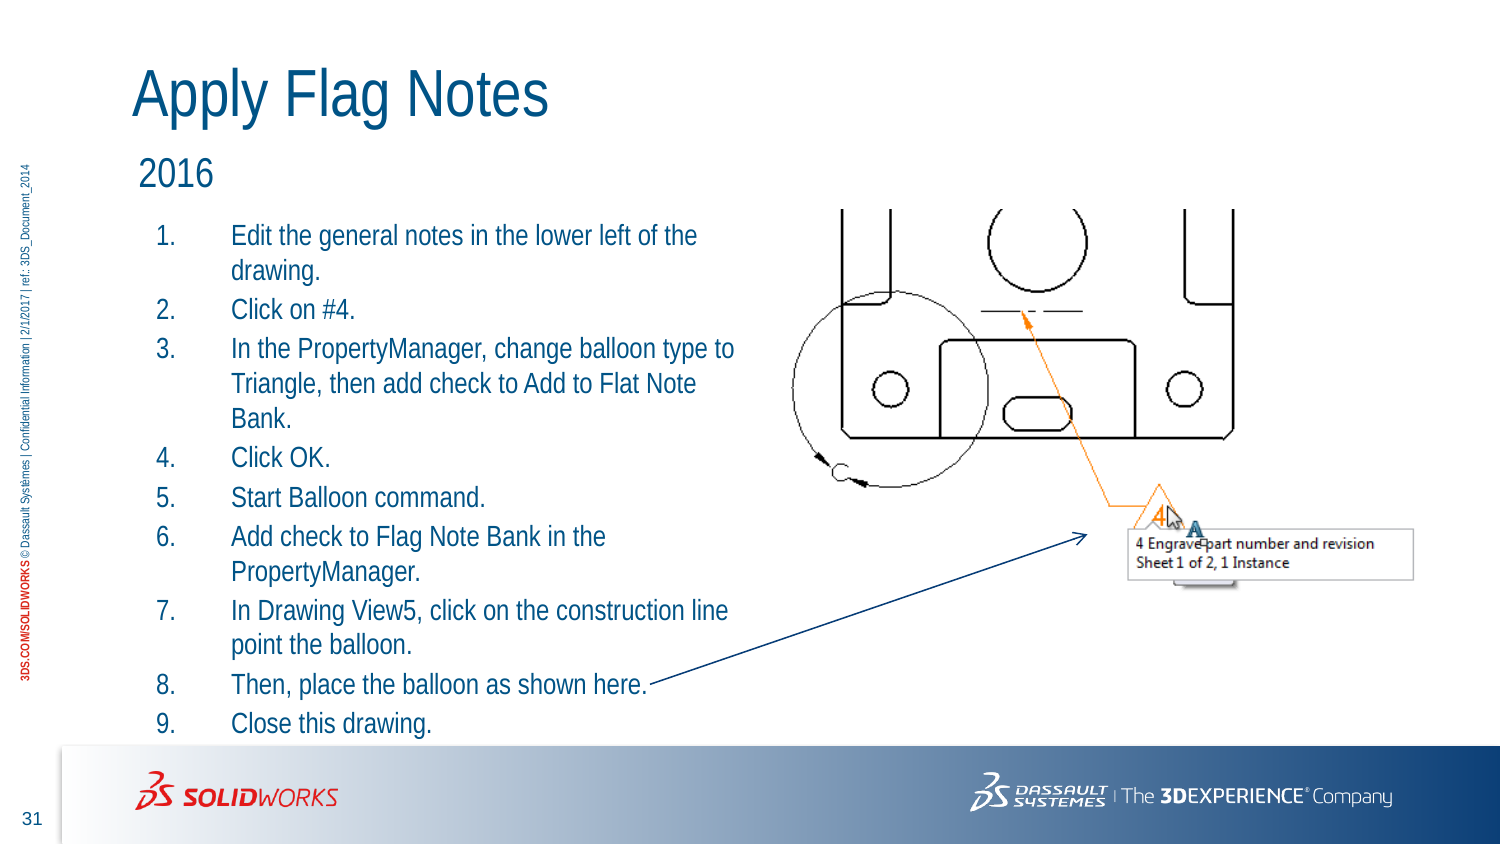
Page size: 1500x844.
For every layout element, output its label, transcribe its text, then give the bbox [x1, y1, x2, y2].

picture [962, 771, 1400, 812]
picture [135, 771, 338, 810]
list Edit the general notes in the lower left of the drawing. Click on #4. In the PropertyManager, change balloon type to Triangle, then add check to Add to Flat Note Bank. Click OK. Start Balloon command. Add check to Flag Note Bank in the PropertyManager. In Drawing View5, click on the construction line point the balloon. Then, place the balloon as shown here. Close this drawing. [141, 209, 763, 747]
list 2016 [123, 138, 1412, 204]
title Apply Flag Notes [118, 59, 1418, 121]
picture [762, 209, 1474, 647]
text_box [649, 534, 1088, 685]
